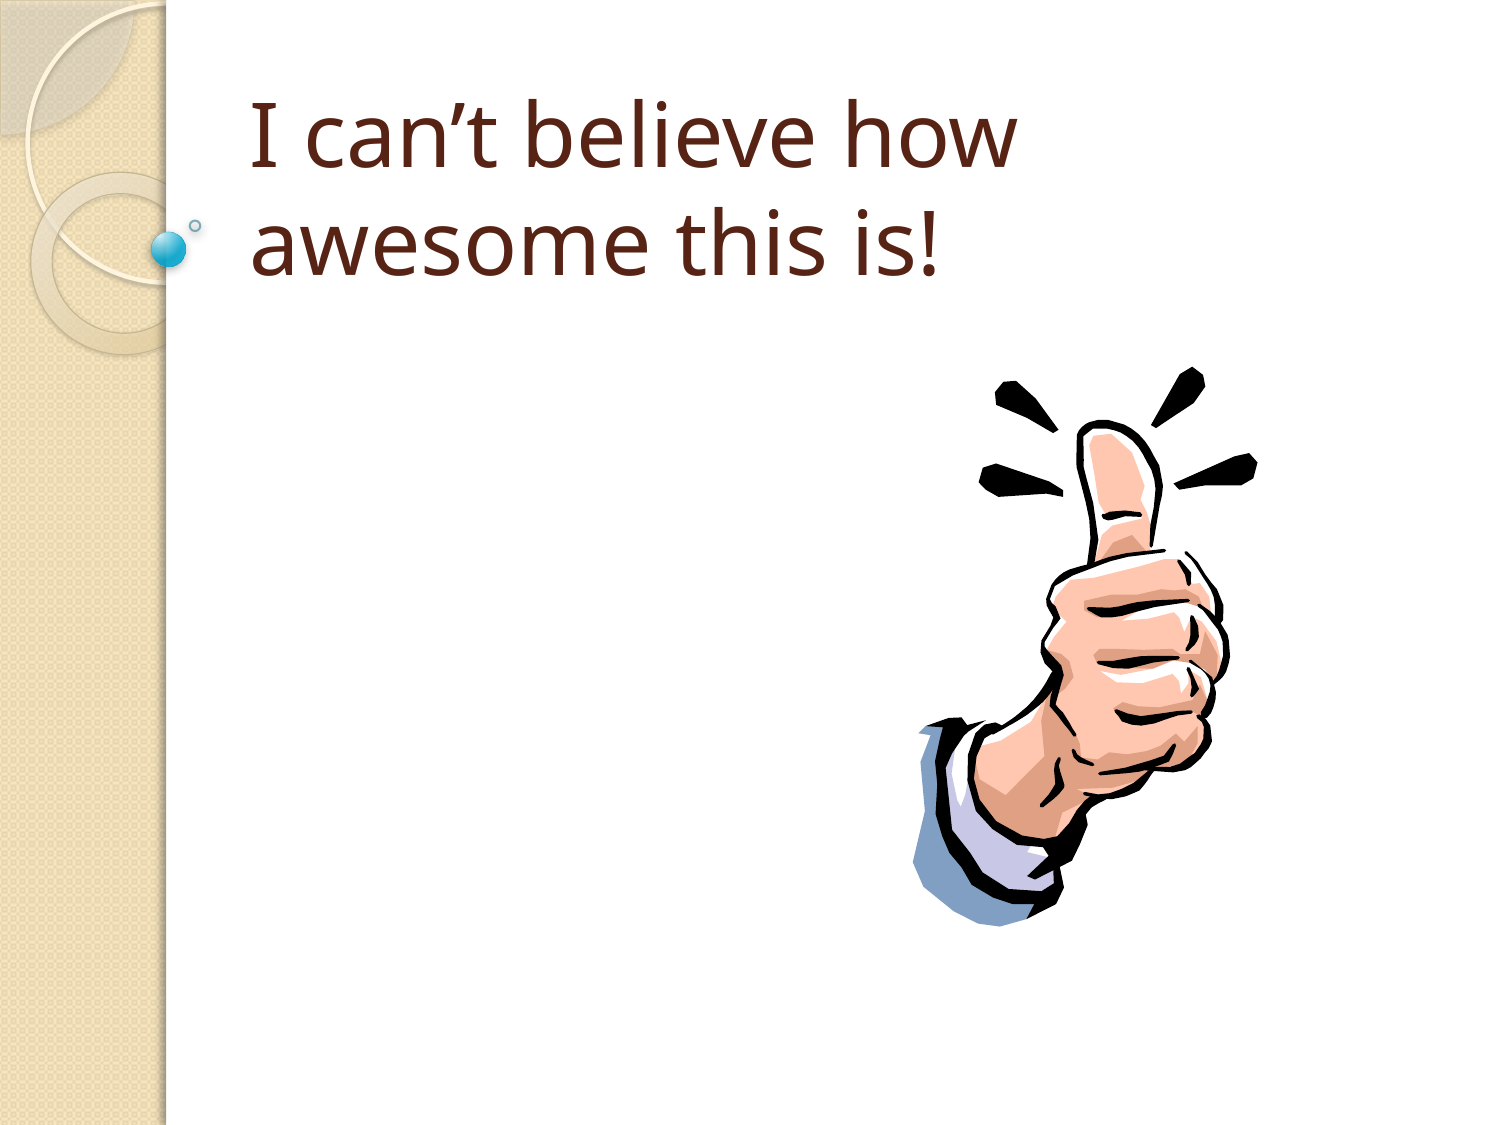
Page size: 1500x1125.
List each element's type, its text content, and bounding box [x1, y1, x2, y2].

title I can’t believe how awesome this is! [234, 59, 1450, 301]
picture [912, 362, 1263, 932]
